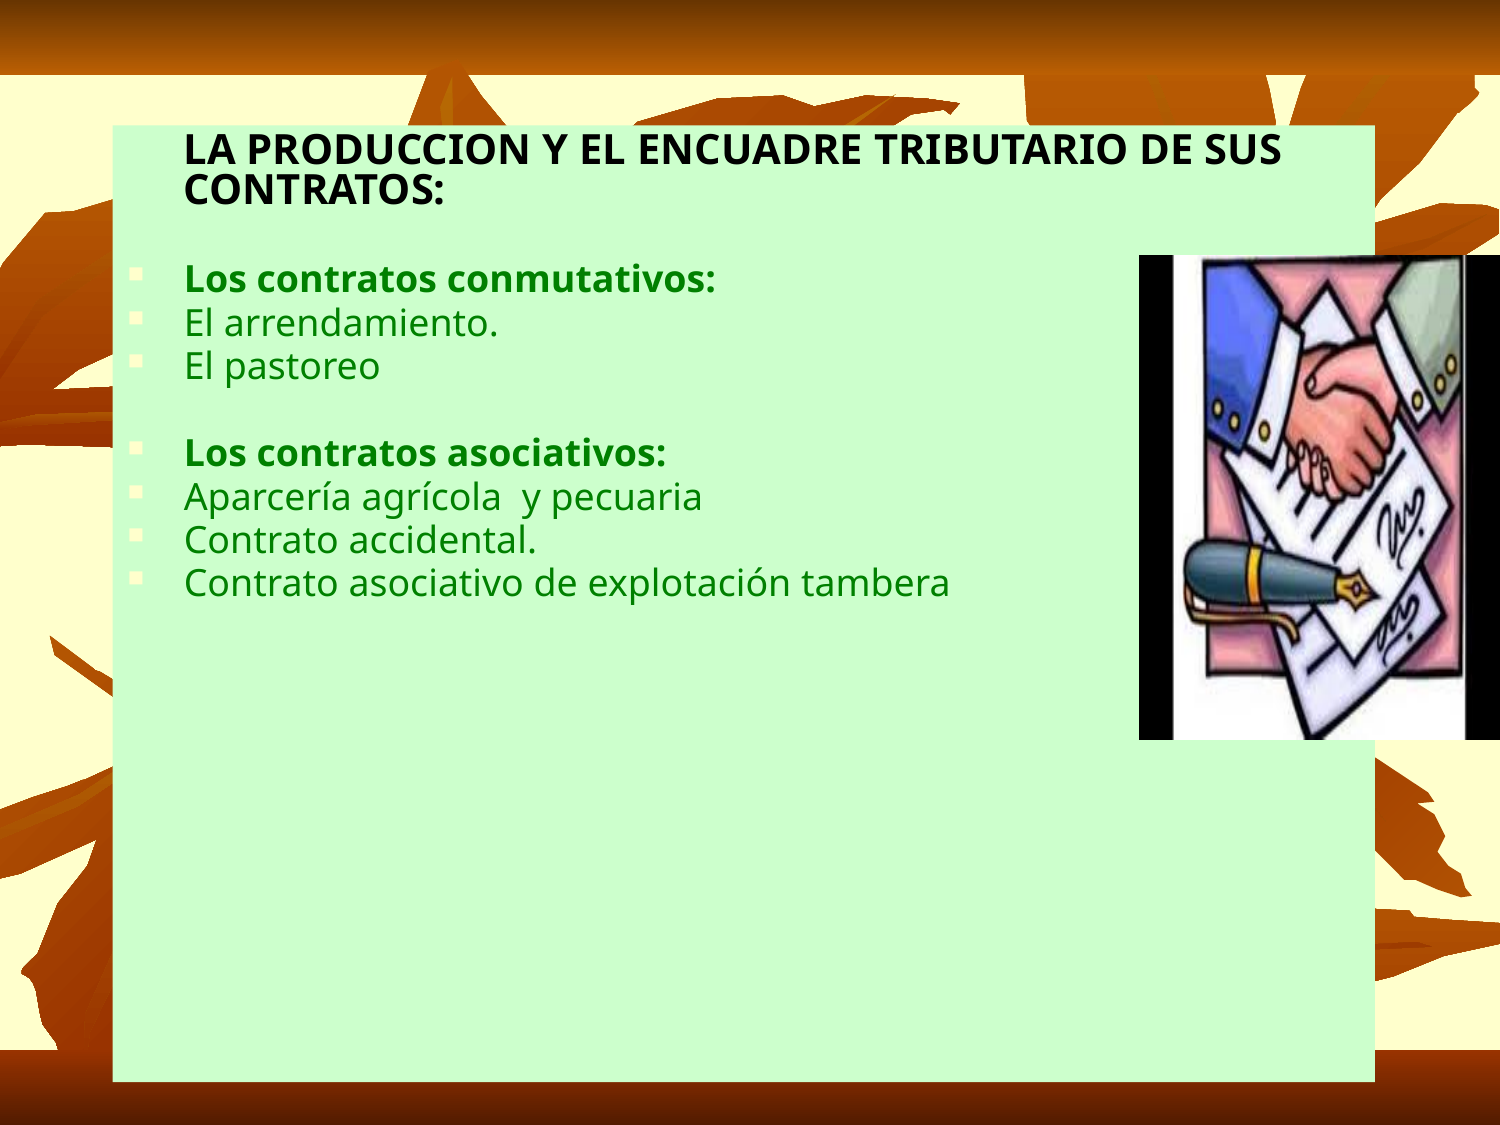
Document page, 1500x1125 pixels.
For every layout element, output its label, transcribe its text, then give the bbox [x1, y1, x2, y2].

picture [1139, 255, 1500, 740]
list LA PRODUCCION Y EL ENCUADRE TRIBUTARIO DE SUS CONTRATOS: Los contratos conmutativos: El arrendamiento. El pastoreo Los contratos asociativos: Aparcería agrícola y pecuaria Contrato accidental. Contrato asociativo de explotación tambera [112, 125, 1376, 1083]
